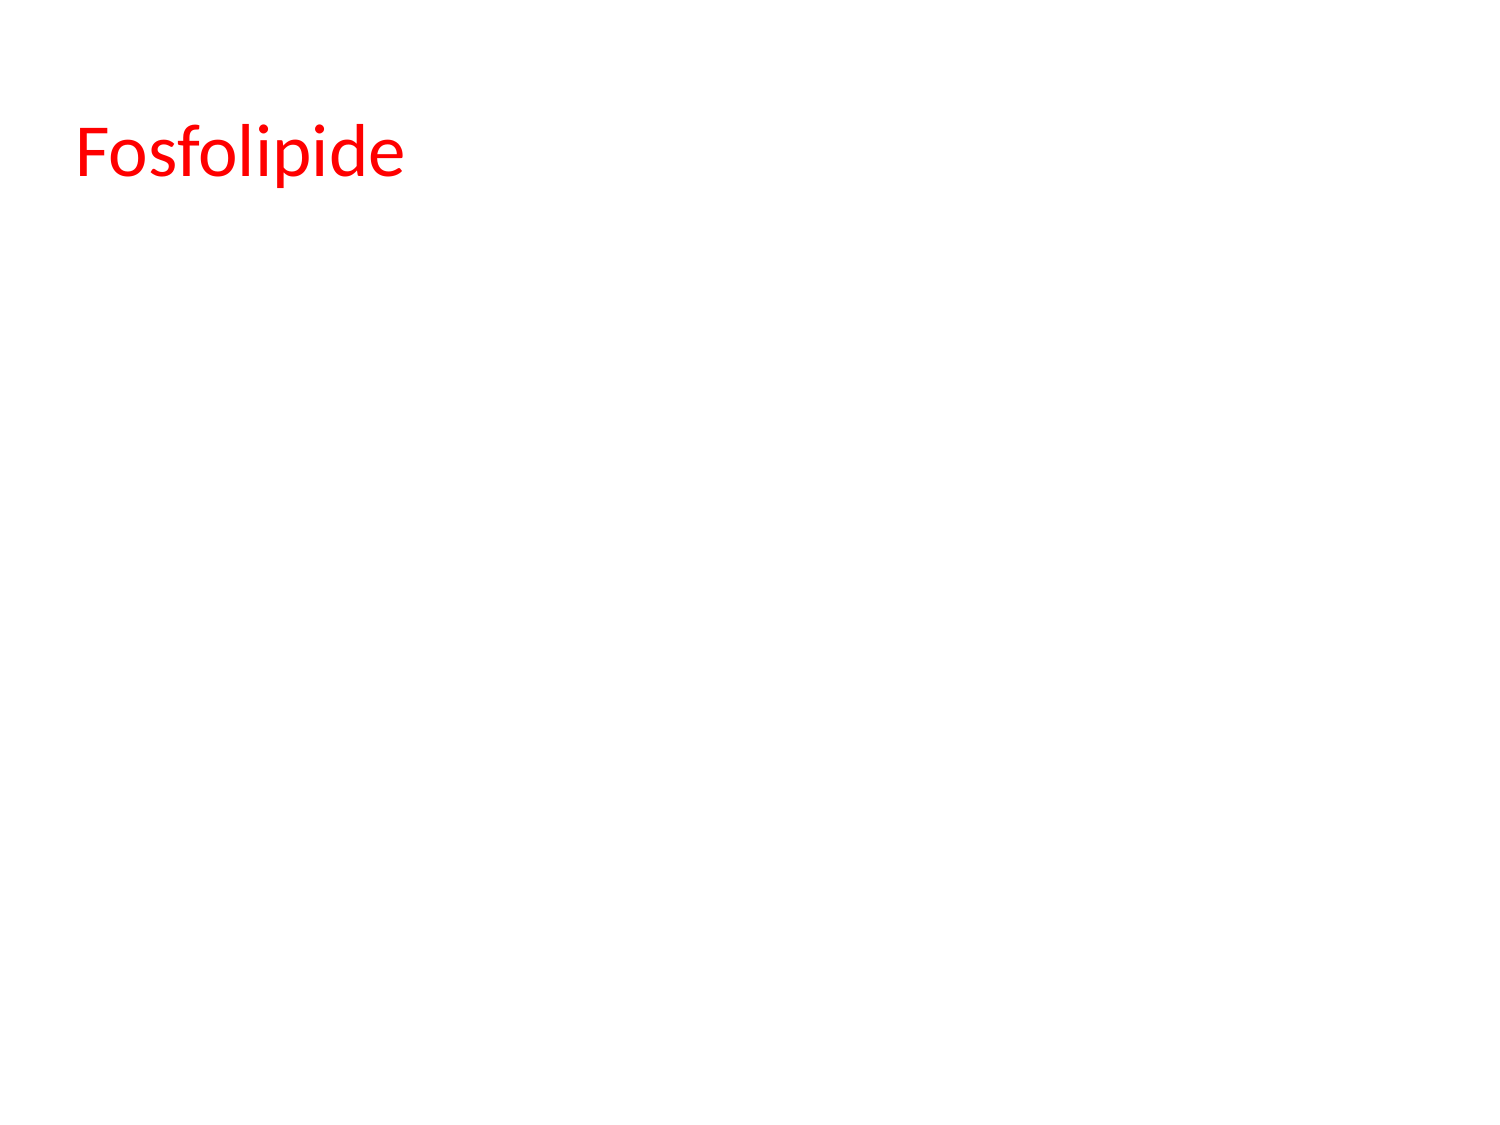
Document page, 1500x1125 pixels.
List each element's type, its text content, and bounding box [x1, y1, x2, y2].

text_box Fosfolipide [60, 94, 711, 200]
